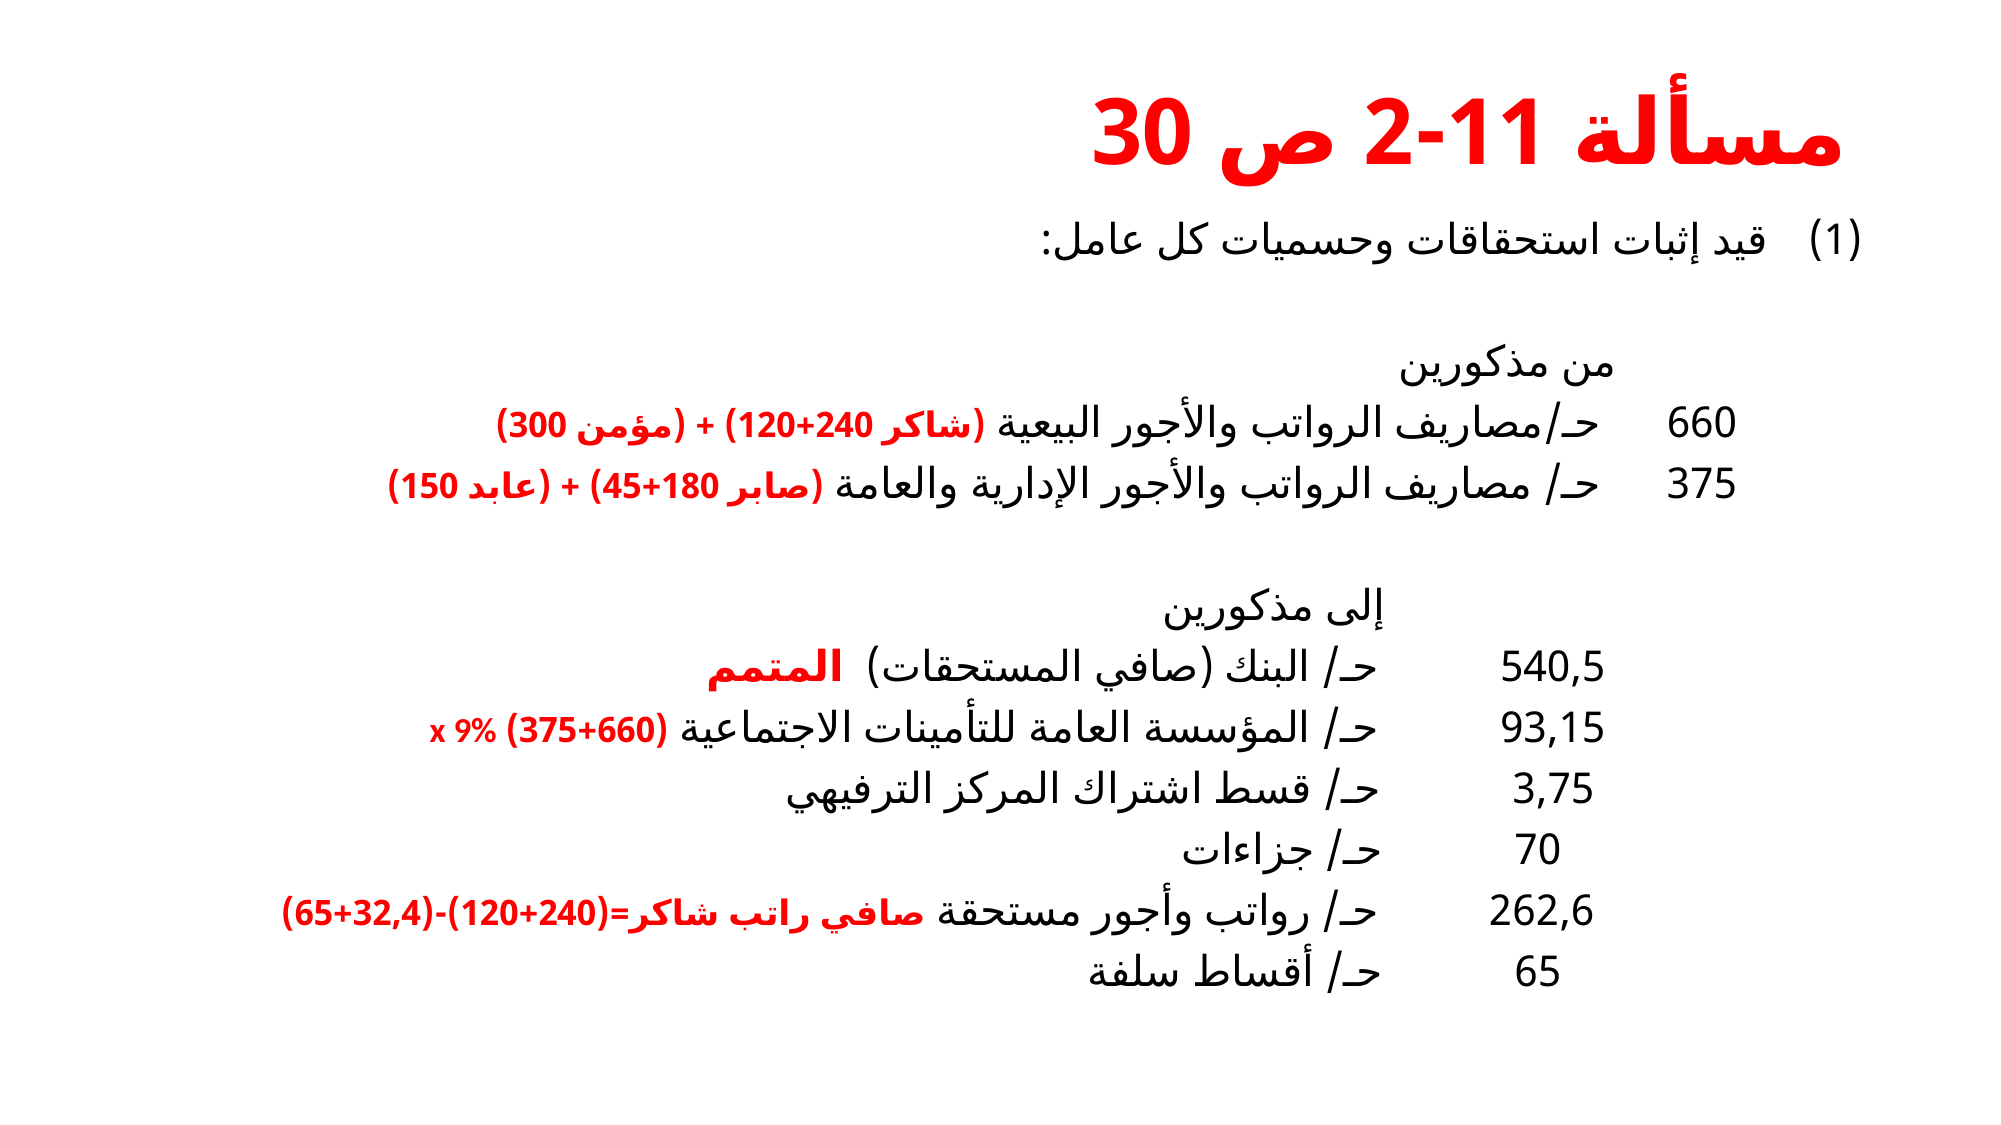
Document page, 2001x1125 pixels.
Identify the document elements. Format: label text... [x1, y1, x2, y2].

title مسألة 11-2 ص 30 [137, 59, 1863, 210]
list قيد إثبات استحقاقات وحسميات كل عامل: من مذكورين 660 حـ/مصاريف الرواتب والأجور البيعية (شاكر 240+120) + (مؤمن 300) 375 حـ/ مصاريف الرواتب والأجور الإدارية والعامة (صابر 180+45) + (عابد 150) إلى مذكورين 540,5 حـ/ البنك (صافي المستحقات) المتمم 93,15 حـ/ المؤسسة العامة للتأمينات الاجتماعية (660+375) x 9% 3,75 حـ/ قسط اشتراك المركز الترفيهي 70 حـ/ جزاءات 262,6 حـ/ رواتب وأجور مستحقة صافي راتب شاكر=(240+120)-(32,4+65) 65 حـ/ أقساط سلفة [137, 210, 1863, 1014]
